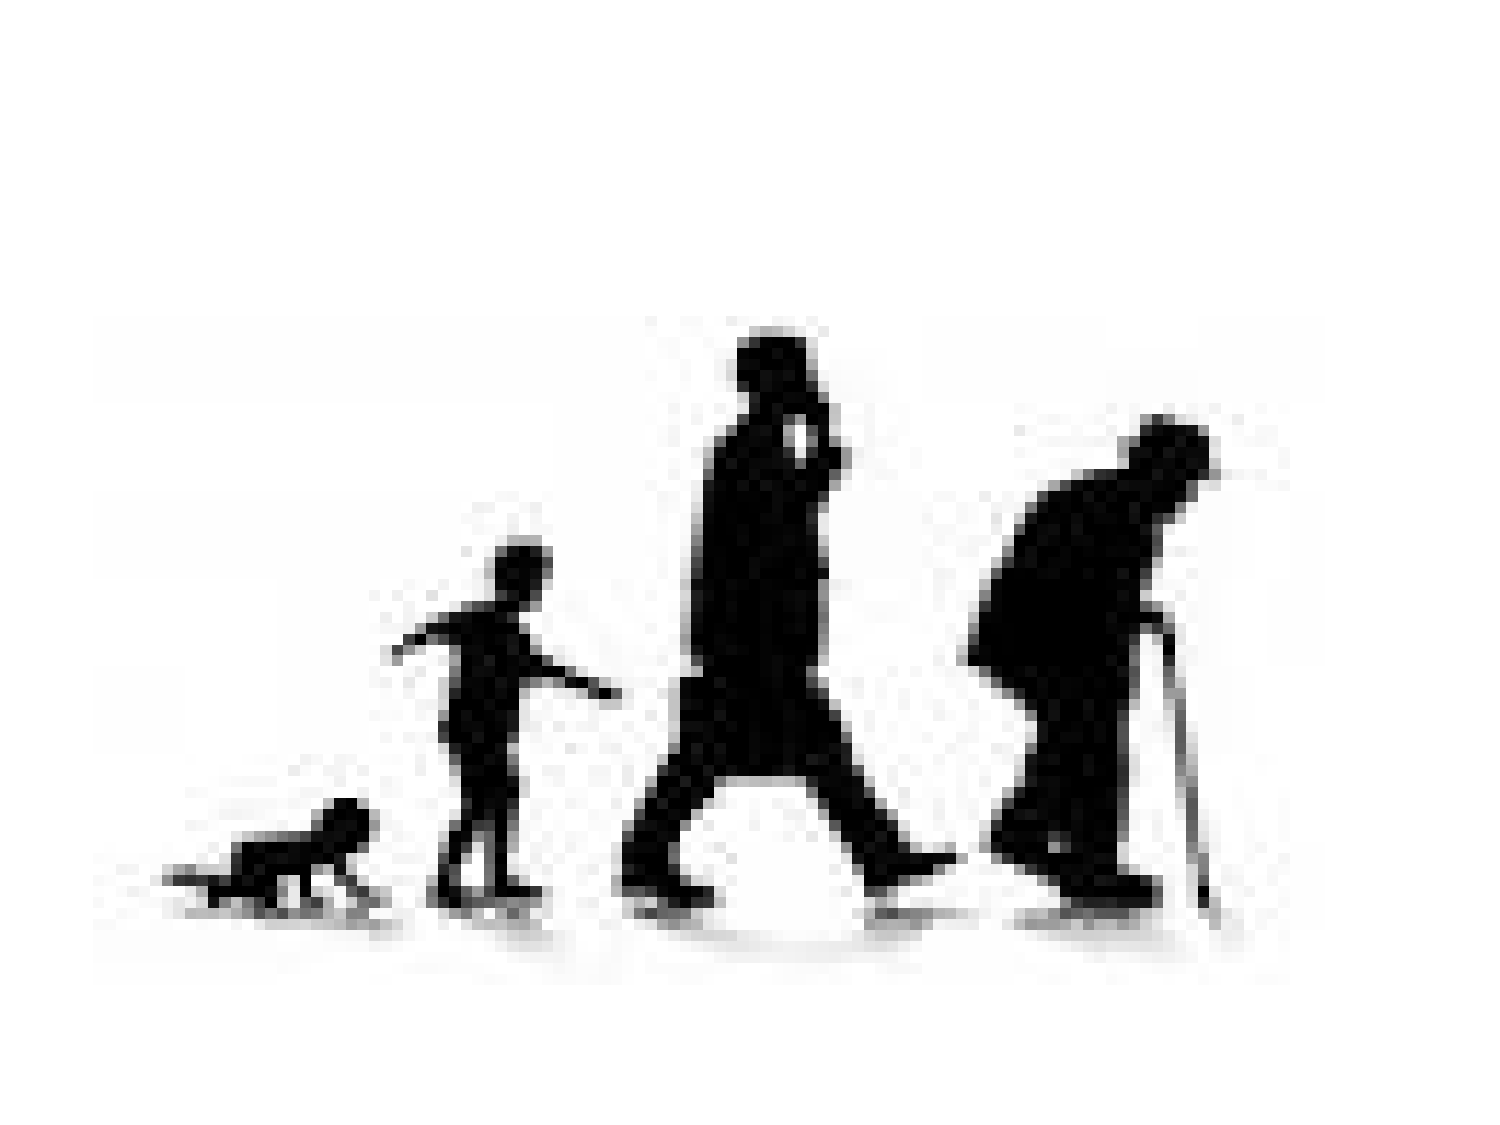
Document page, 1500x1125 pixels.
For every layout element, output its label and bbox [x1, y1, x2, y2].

list [93, 316, 1325, 985]
